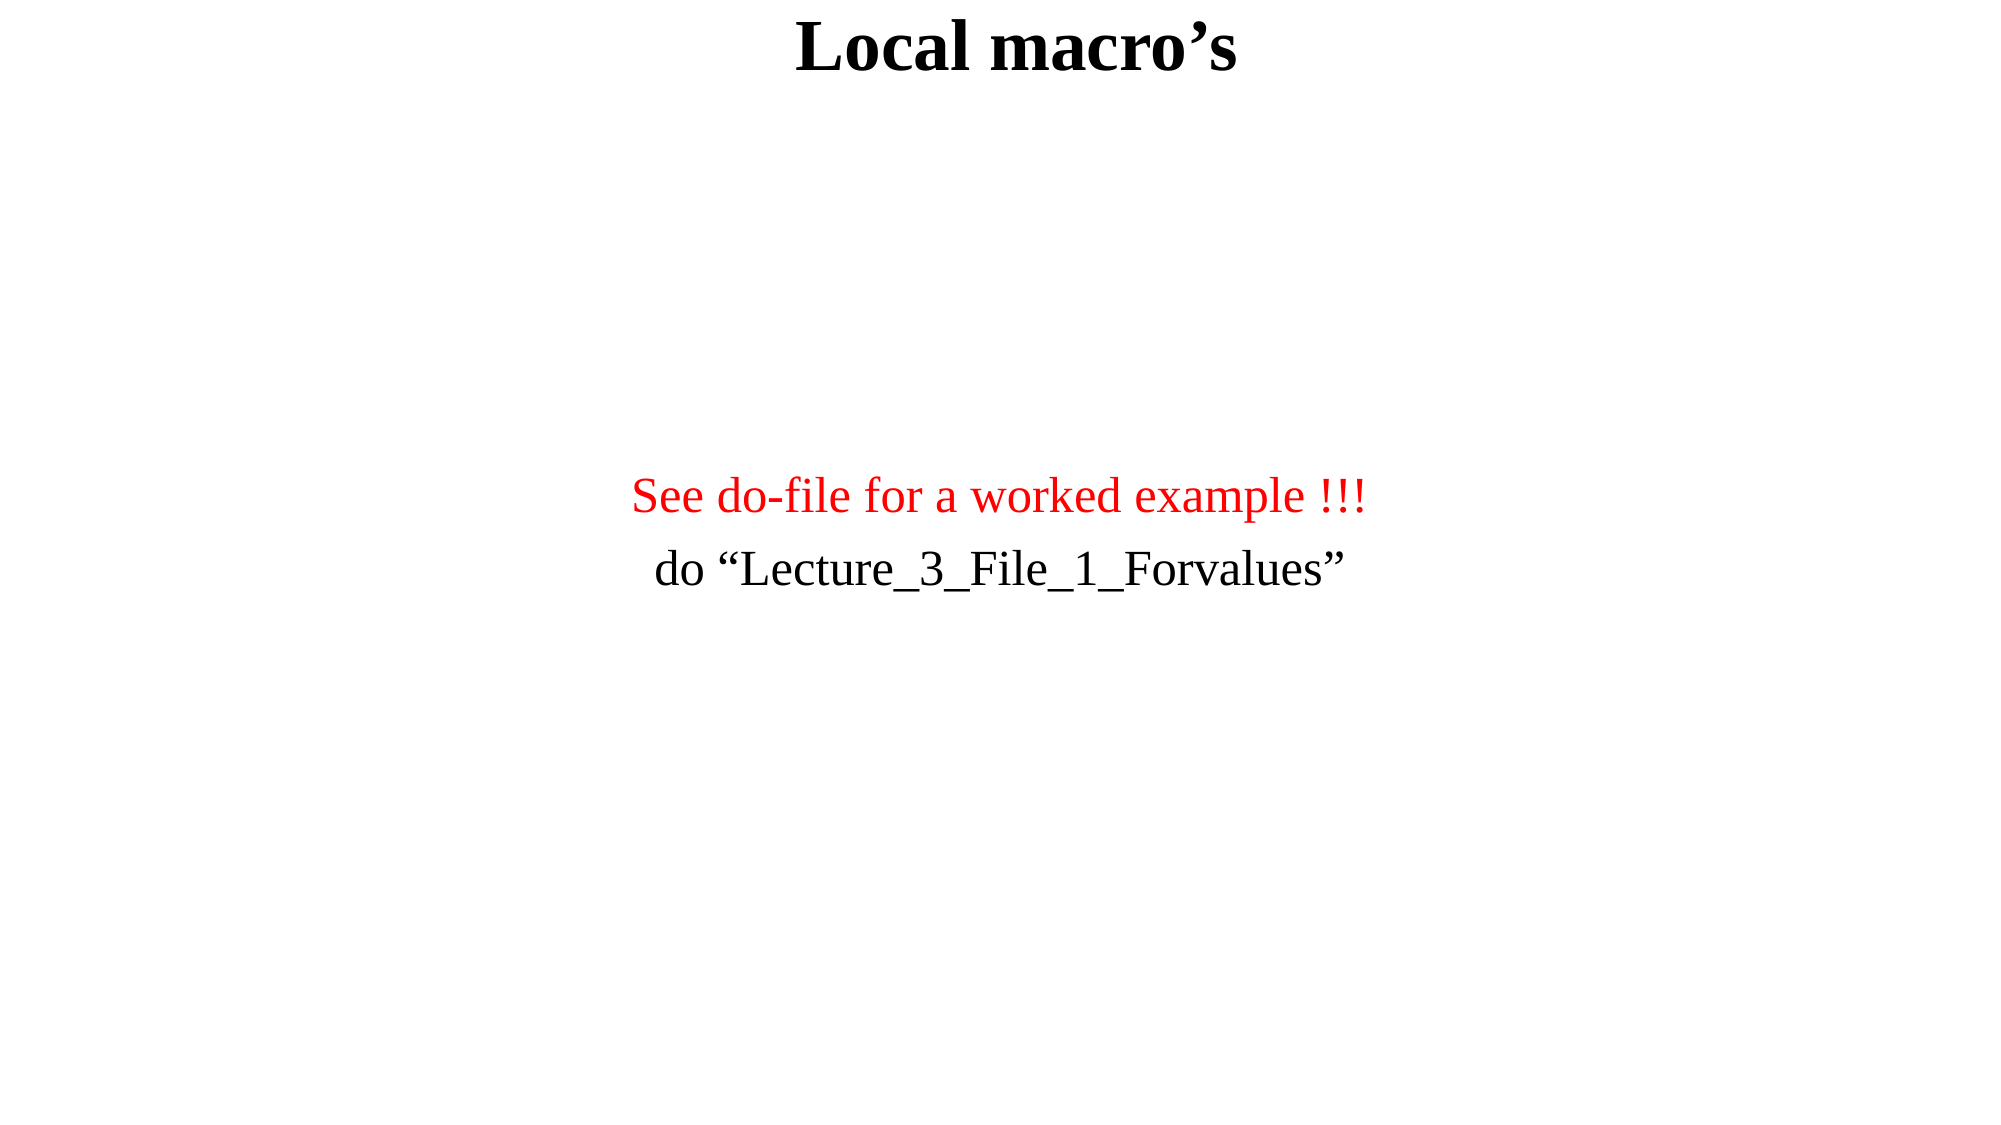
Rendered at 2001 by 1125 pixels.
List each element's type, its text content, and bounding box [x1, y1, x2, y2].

title Local macro’s [98, 0, 1936, 95]
list See do-file for a worked example !!! do “Lecture_3_File_1_Forvalues” [42, 461, 1959, 605]
